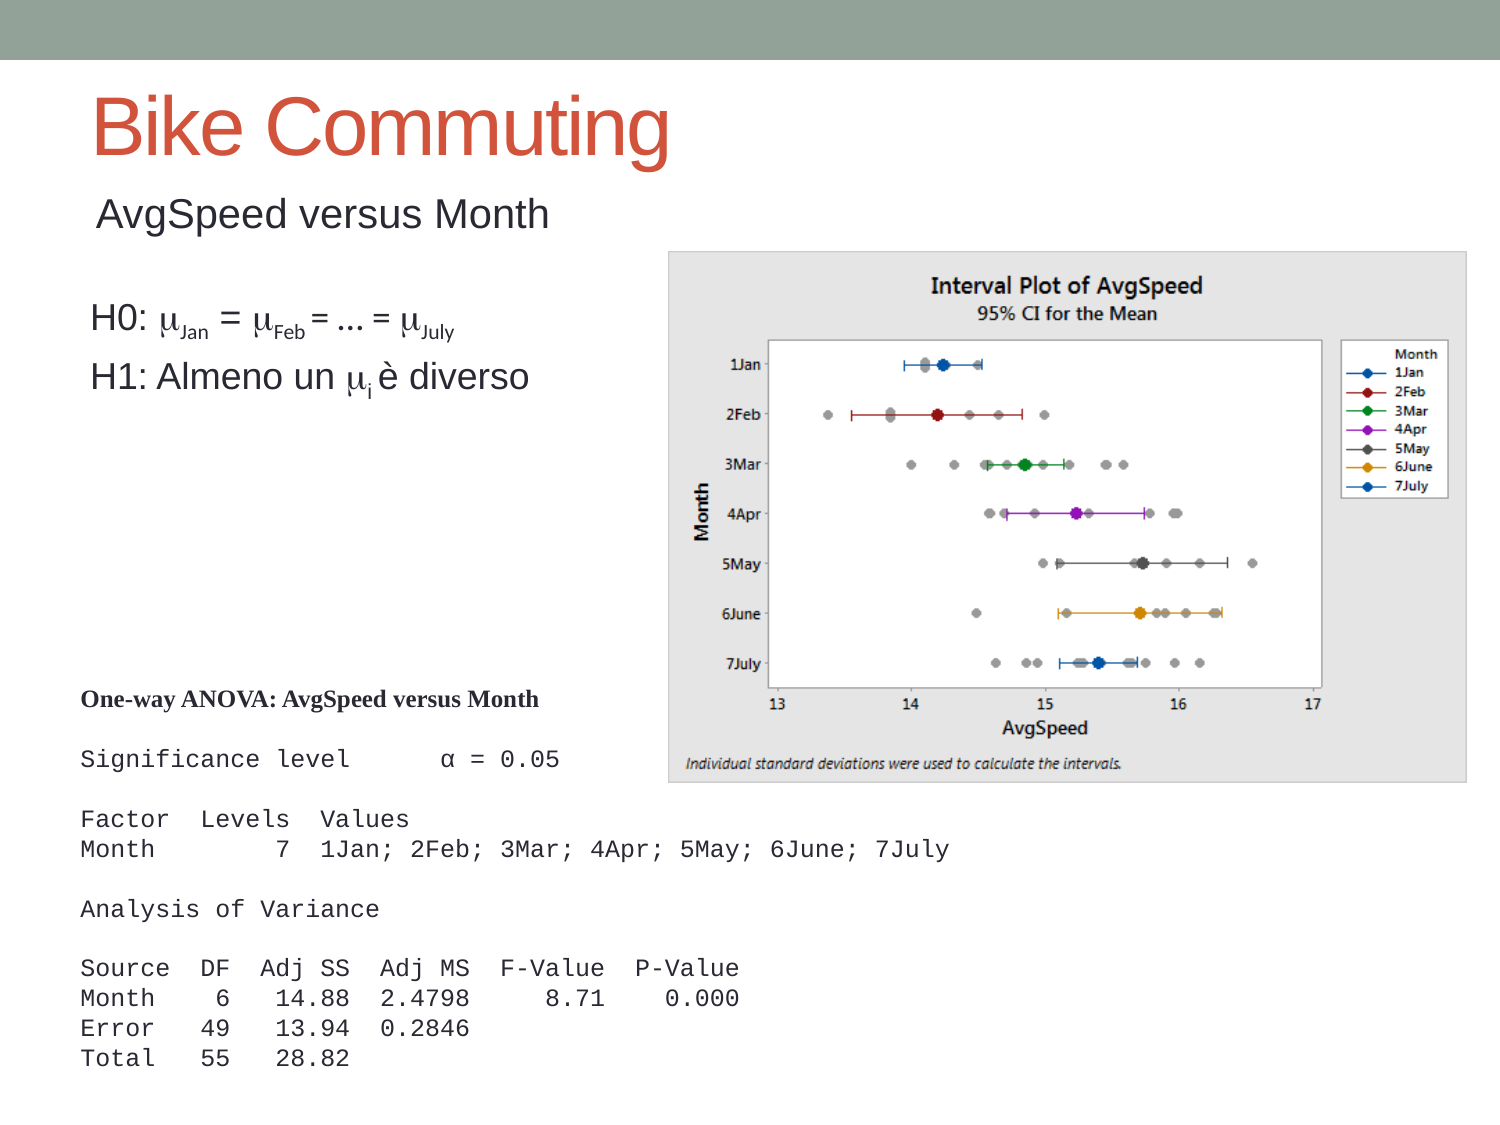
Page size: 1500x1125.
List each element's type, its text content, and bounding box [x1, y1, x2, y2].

text_box H0: mJan = mFeb = … = mJuly H1: Almeno un mi è diverso [75, 285, 616, 411]
picture [668, 250, 1467, 783]
text_box AvgSpeed versus Month [81, 179, 886, 245]
title Bike Commuting [75, 52, 1425, 191]
text_box One-way ANOVA: AvgSpeed versus Month Significance level α = 0.05 Factor Levels Values Month 7 1Jan; 2Feb; 3Mar; 4Apr; 5May; 6June; 7July Analysis of Variance Source DF Adj SS Adj MS F-Value P-Value Month 6 14.88 2.4798 8.71 0.000 Error 49 13.94 0.2846 Total 55 28.82 [65, 675, 1422, 1080]
